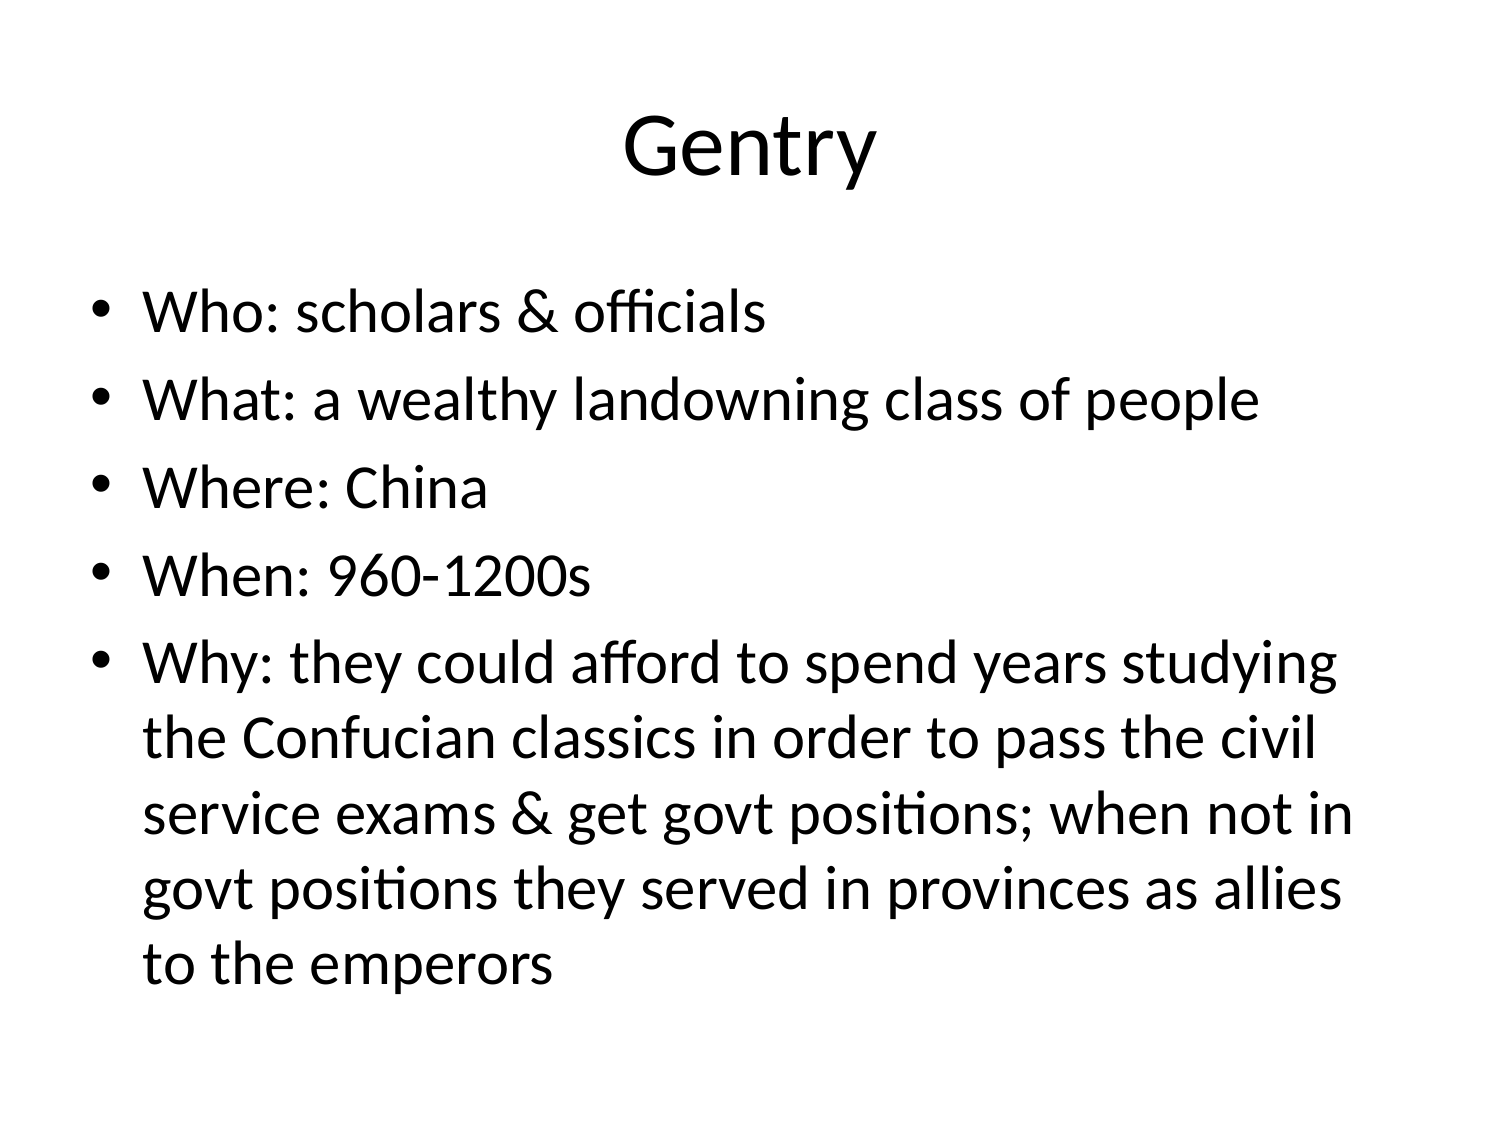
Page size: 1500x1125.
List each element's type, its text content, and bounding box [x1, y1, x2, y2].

list Who: scholars & officials What: a wealthy landowning class of people Where: China When: 960-1200s Why: they could afford to spend years studying the Confucian classics in order to pass the civil service exams & get govt positions; when not in govt positions they served in provinces as allies to the emperors [75, 262, 1425, 1005]
title Gentry [75, 45, 1425, 233]
